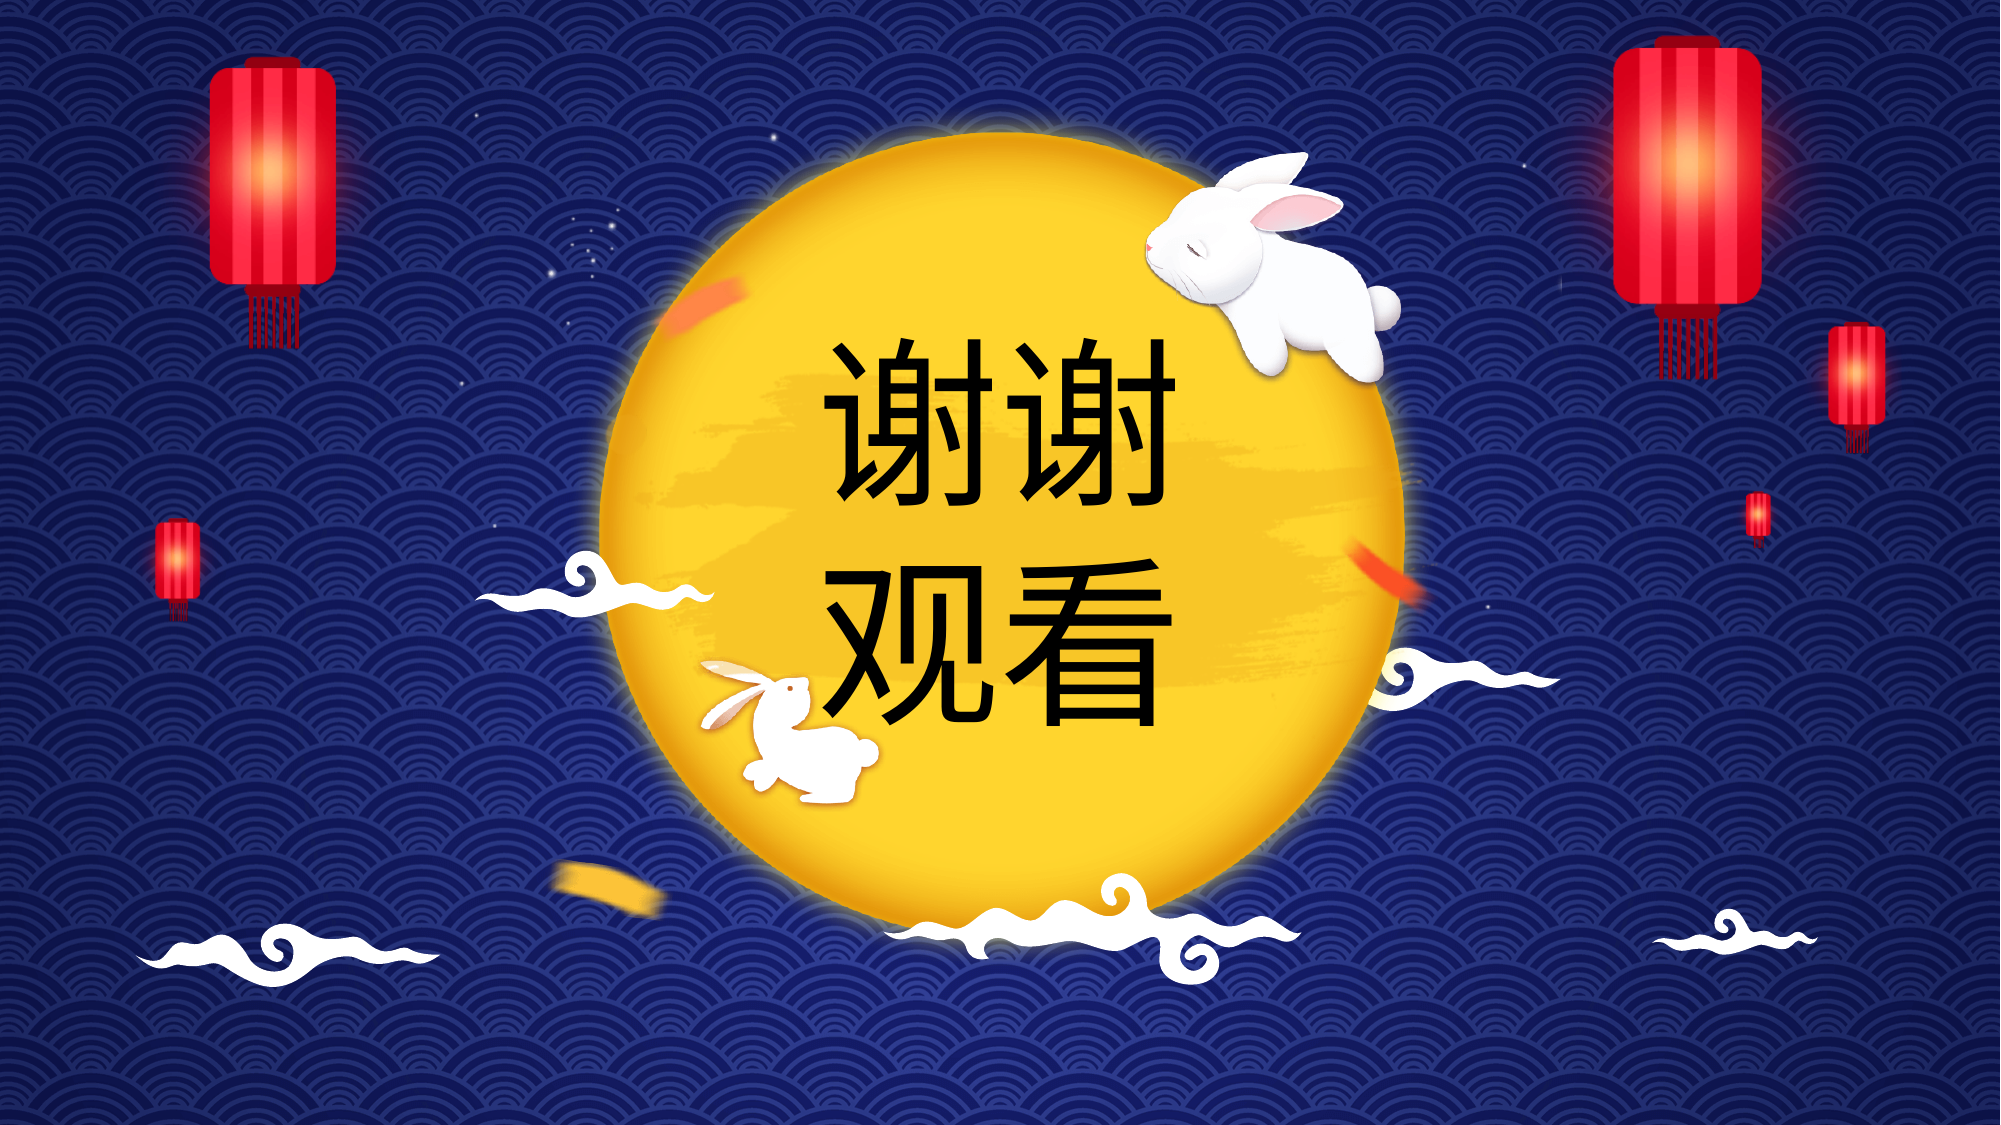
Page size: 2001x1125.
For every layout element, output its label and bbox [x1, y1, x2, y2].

text_box [422, 0, 1573, 1045]
picture [0, 0, 2000, 1125]
